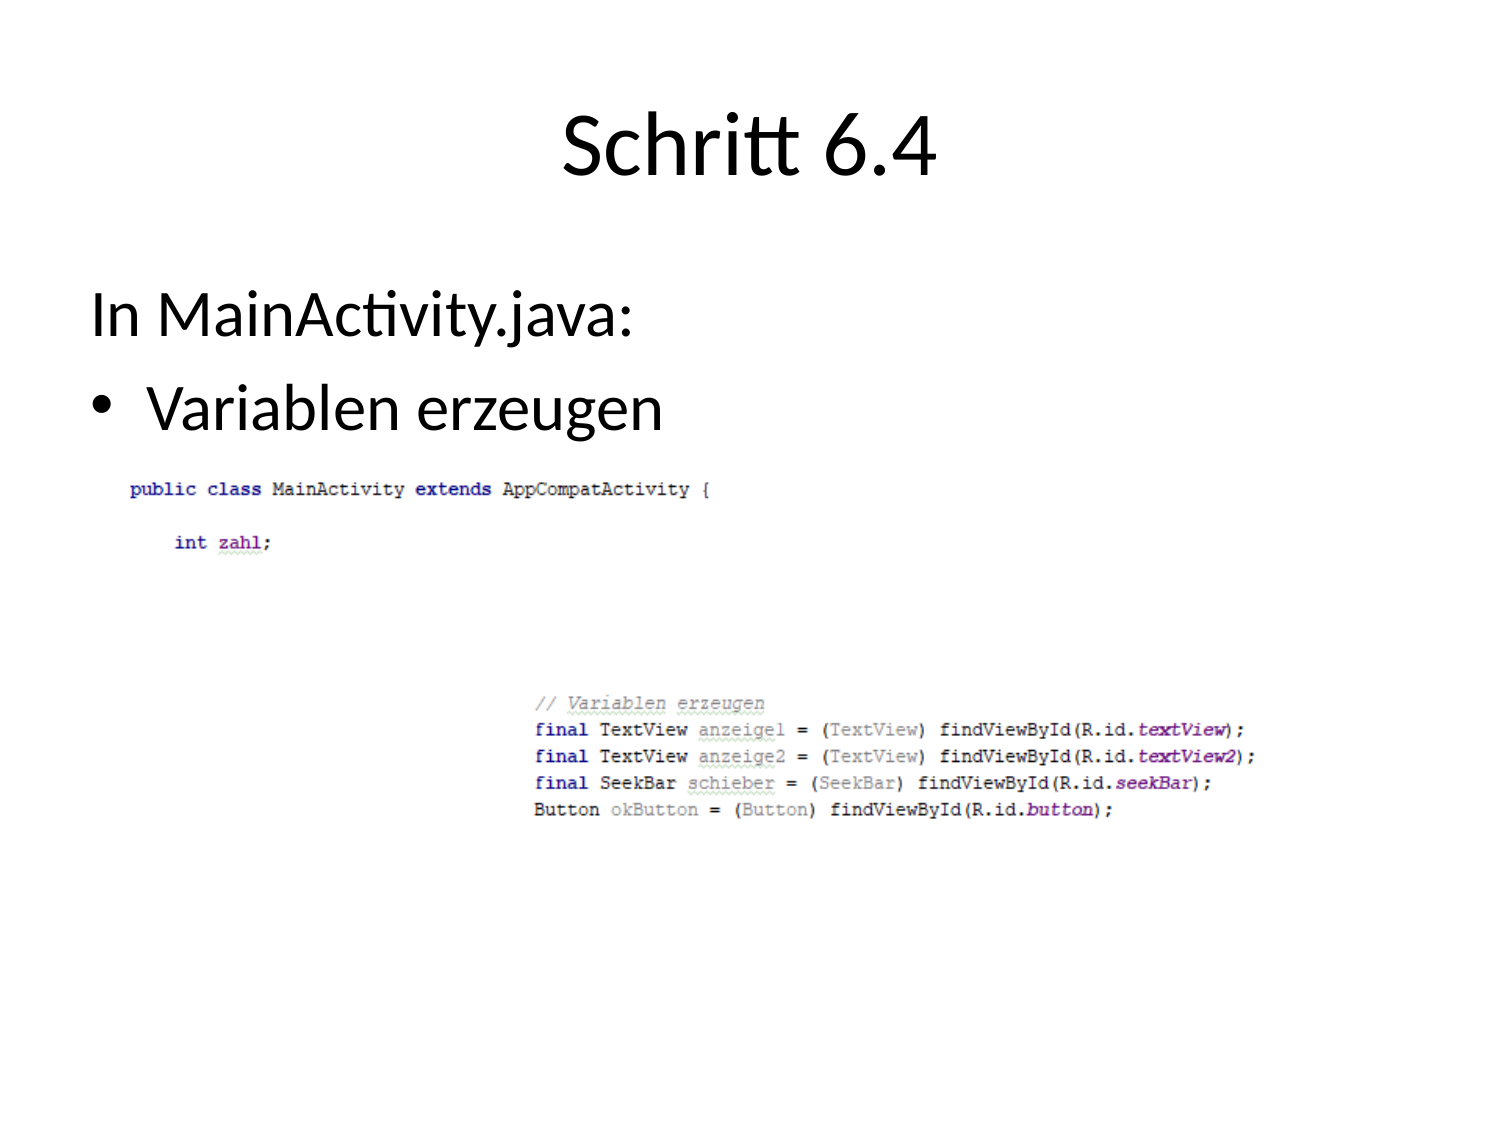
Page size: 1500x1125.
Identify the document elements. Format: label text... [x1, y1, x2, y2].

picture [525, 692, 1262, 834]
list In MainActivity.java: Variablen erzeugen [75, 262, 1425, 1005]
picture [123, 477, 725, 563]
title Schritt 6.4 [75, 45, 1425, 233]
